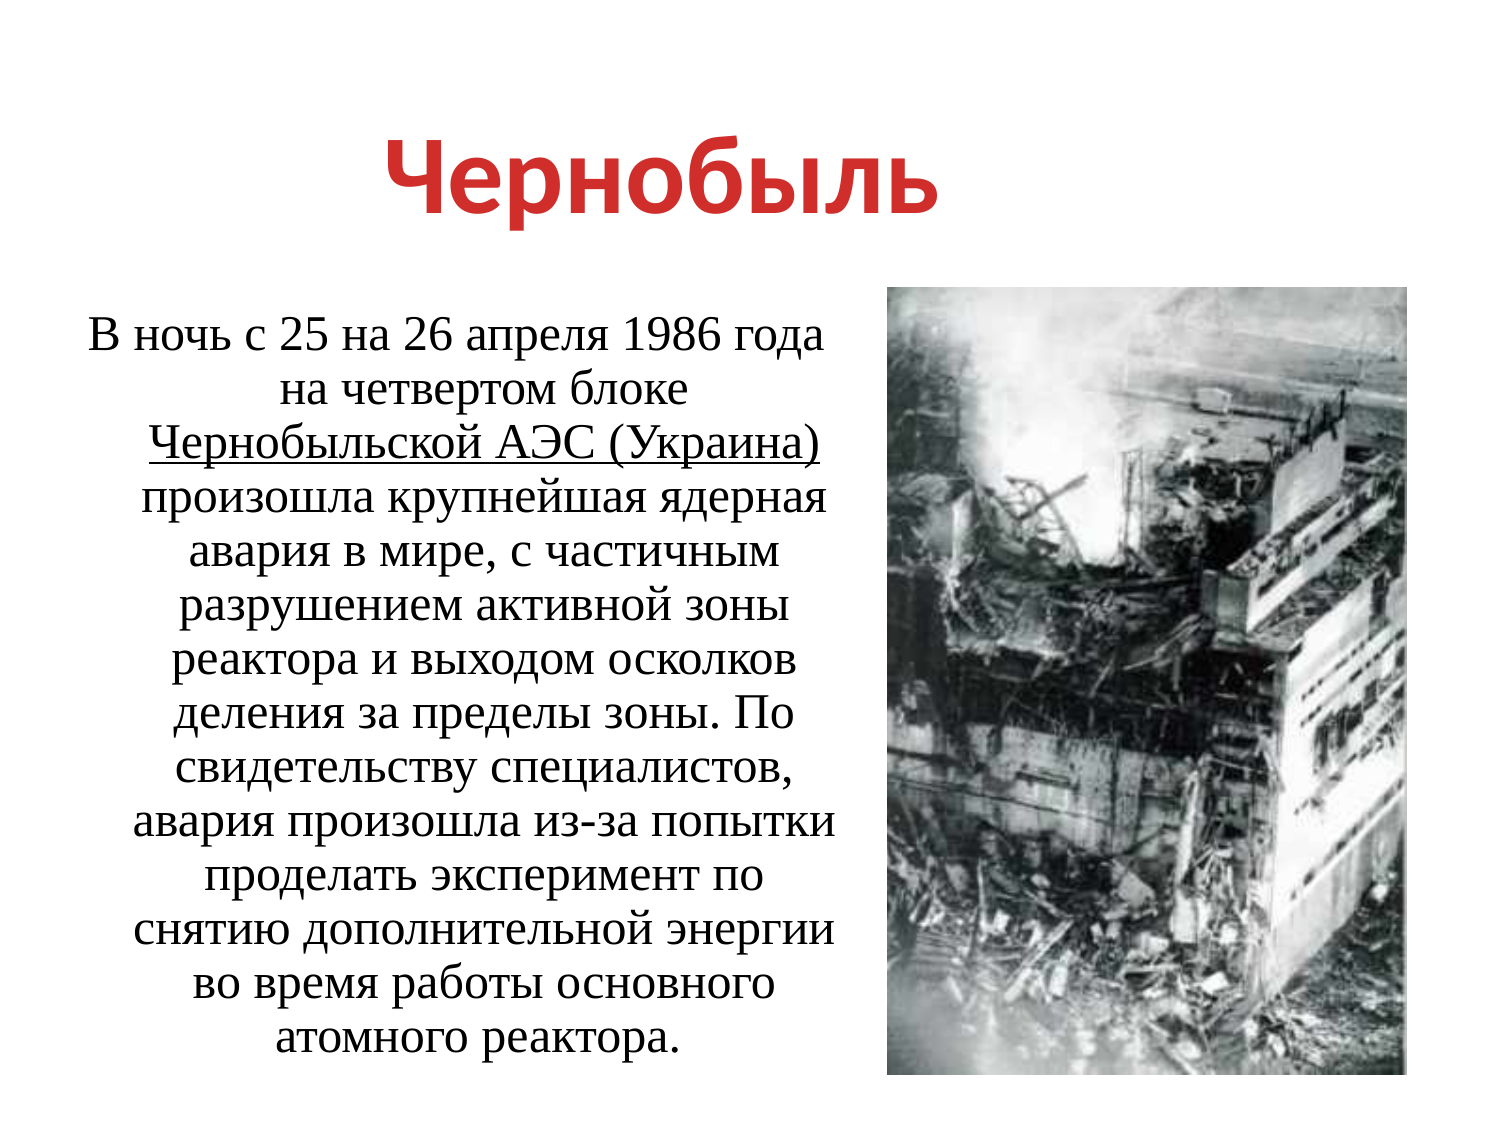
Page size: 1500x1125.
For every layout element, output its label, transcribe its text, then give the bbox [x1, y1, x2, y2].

title Чернобыль [37, 75, 1313, 263]
list В ночь с 25 на 26 апреля 1986 года на четвертом блоке Чернобыльской АЭС (Украина) произошла крупнейшая ядерная авария в мире, с частичным разрушением активной зоны реактора и выходом осколков деления за пределы зоны. По свидетельству специалистов, авария произошла из-за попытки проделать эксперимент по снятию дополнительной энергии во время работы основного атомного реактора. [50, 299, 863, 1075]
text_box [887, 287, 1407, 1076]
